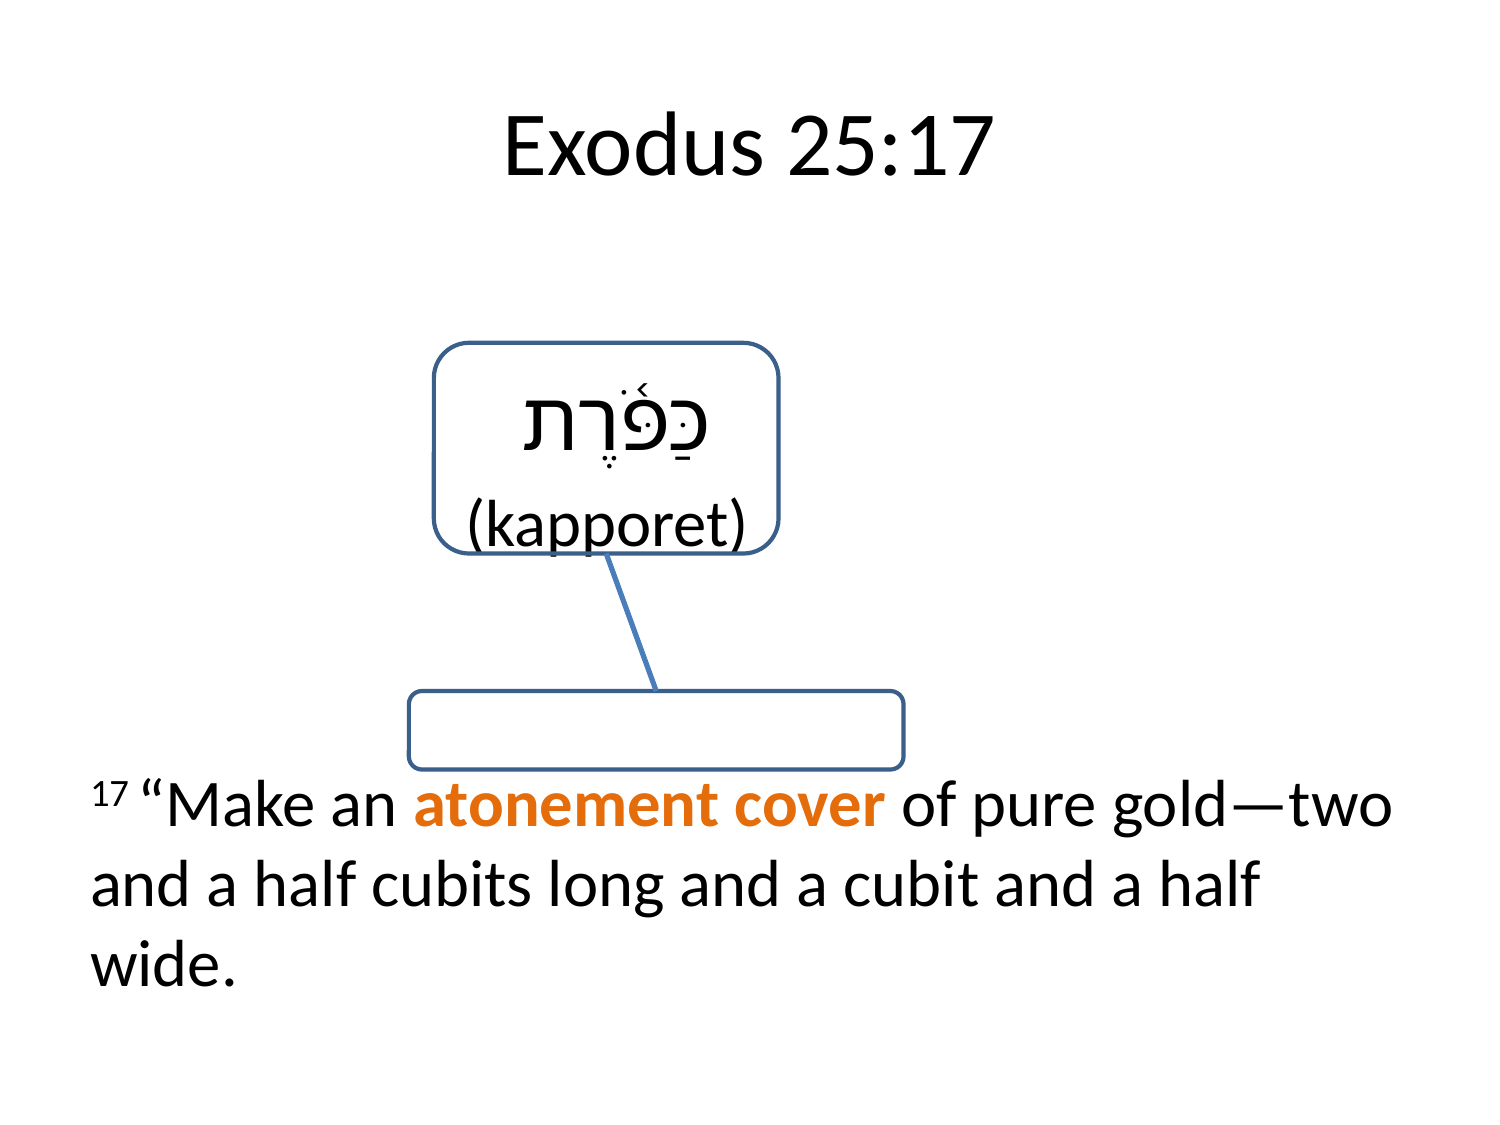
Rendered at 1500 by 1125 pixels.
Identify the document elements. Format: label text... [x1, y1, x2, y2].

list כַּפֹּ֫רֶת (kapporet) 17 “Make an atonement cover of pure gold—two and a half cubits long and a cubit and a half wide. [75, 262, 1425, 1005]
text_box [431, 340, 781, 556]
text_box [605, 553, 657, 692]
text_box [406, 688, 906, 772]
title Exodus 25:17 [75, 45, 1425, 233]
